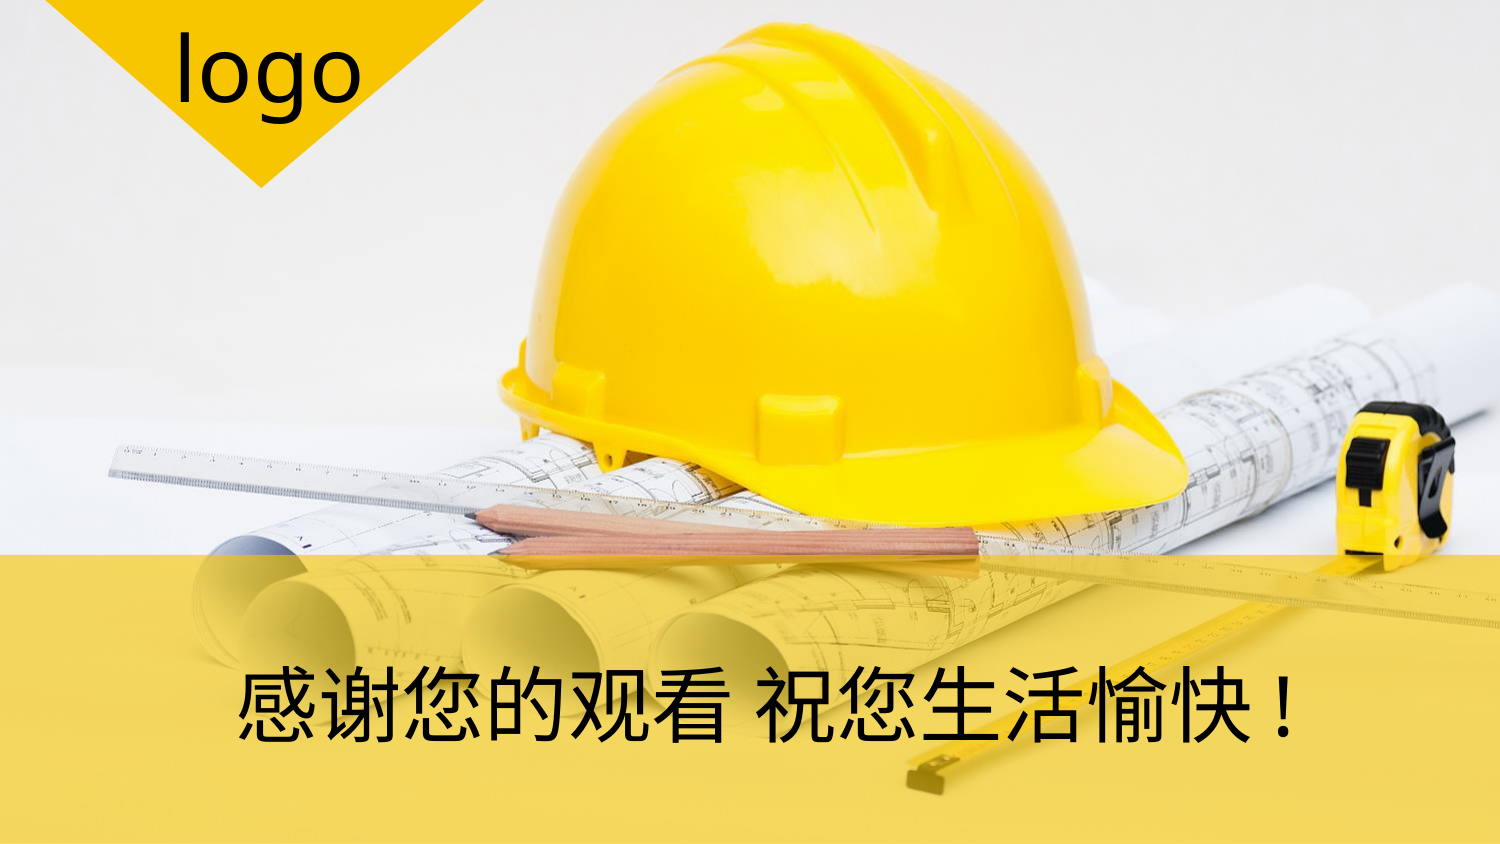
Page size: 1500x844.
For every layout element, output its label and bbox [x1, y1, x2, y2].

text_box [45, 0, 485, 189]
picture [0, 0, 1500, 843]
